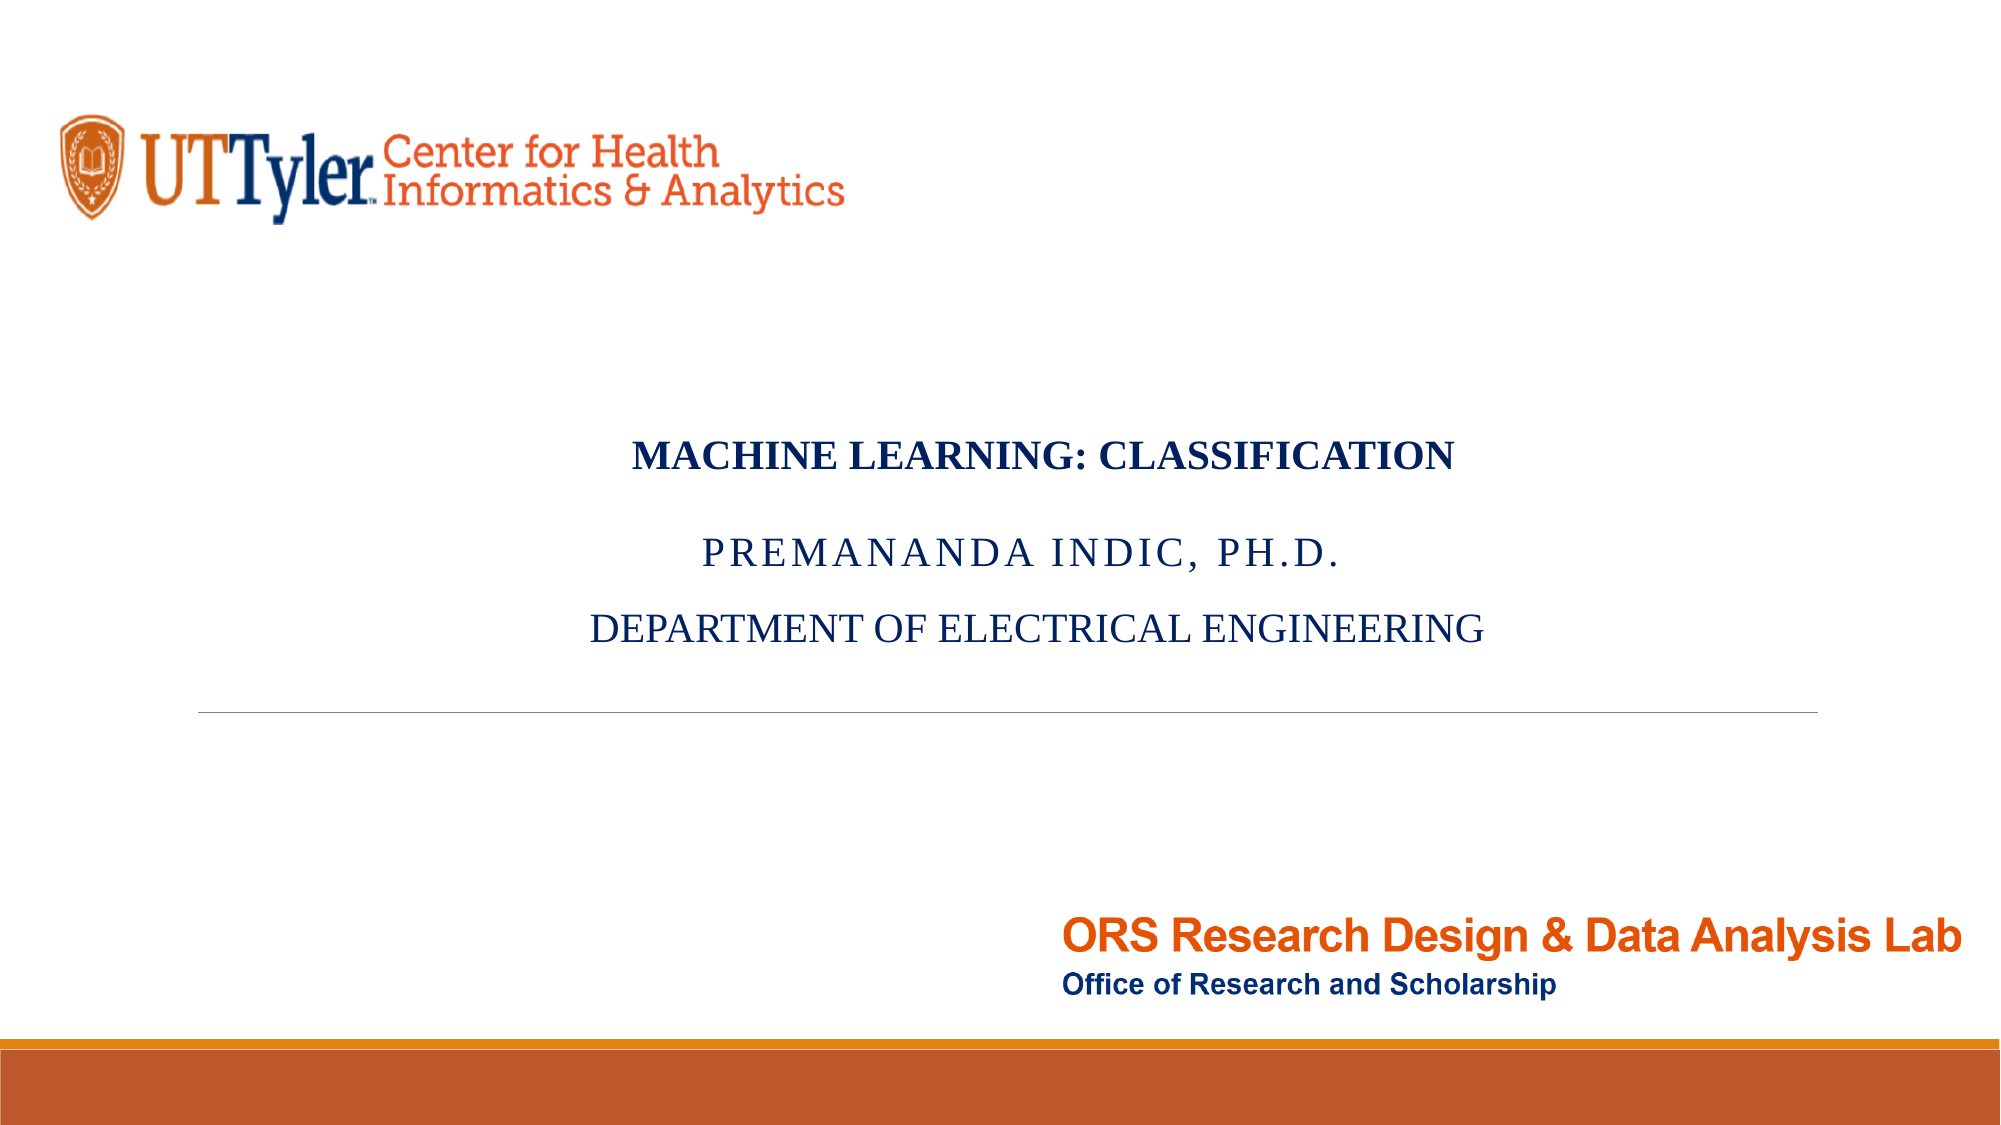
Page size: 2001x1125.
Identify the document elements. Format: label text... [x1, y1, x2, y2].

subtitle PREMANANDA Indic, Ph.D. [352, 531, 1689, 665]
picture [20, 89, 856, 231]
text_box DEPARTMENT OF ELECTRICAL ENGINEERING [407, 593, 1668, 659]
text_box MACHINE LEARNING: CLASSIFICATION [294, 420, 1794, 531]
picture [1054, 901, 1990, 1008]
title [137, 571, 1254, 1028]
